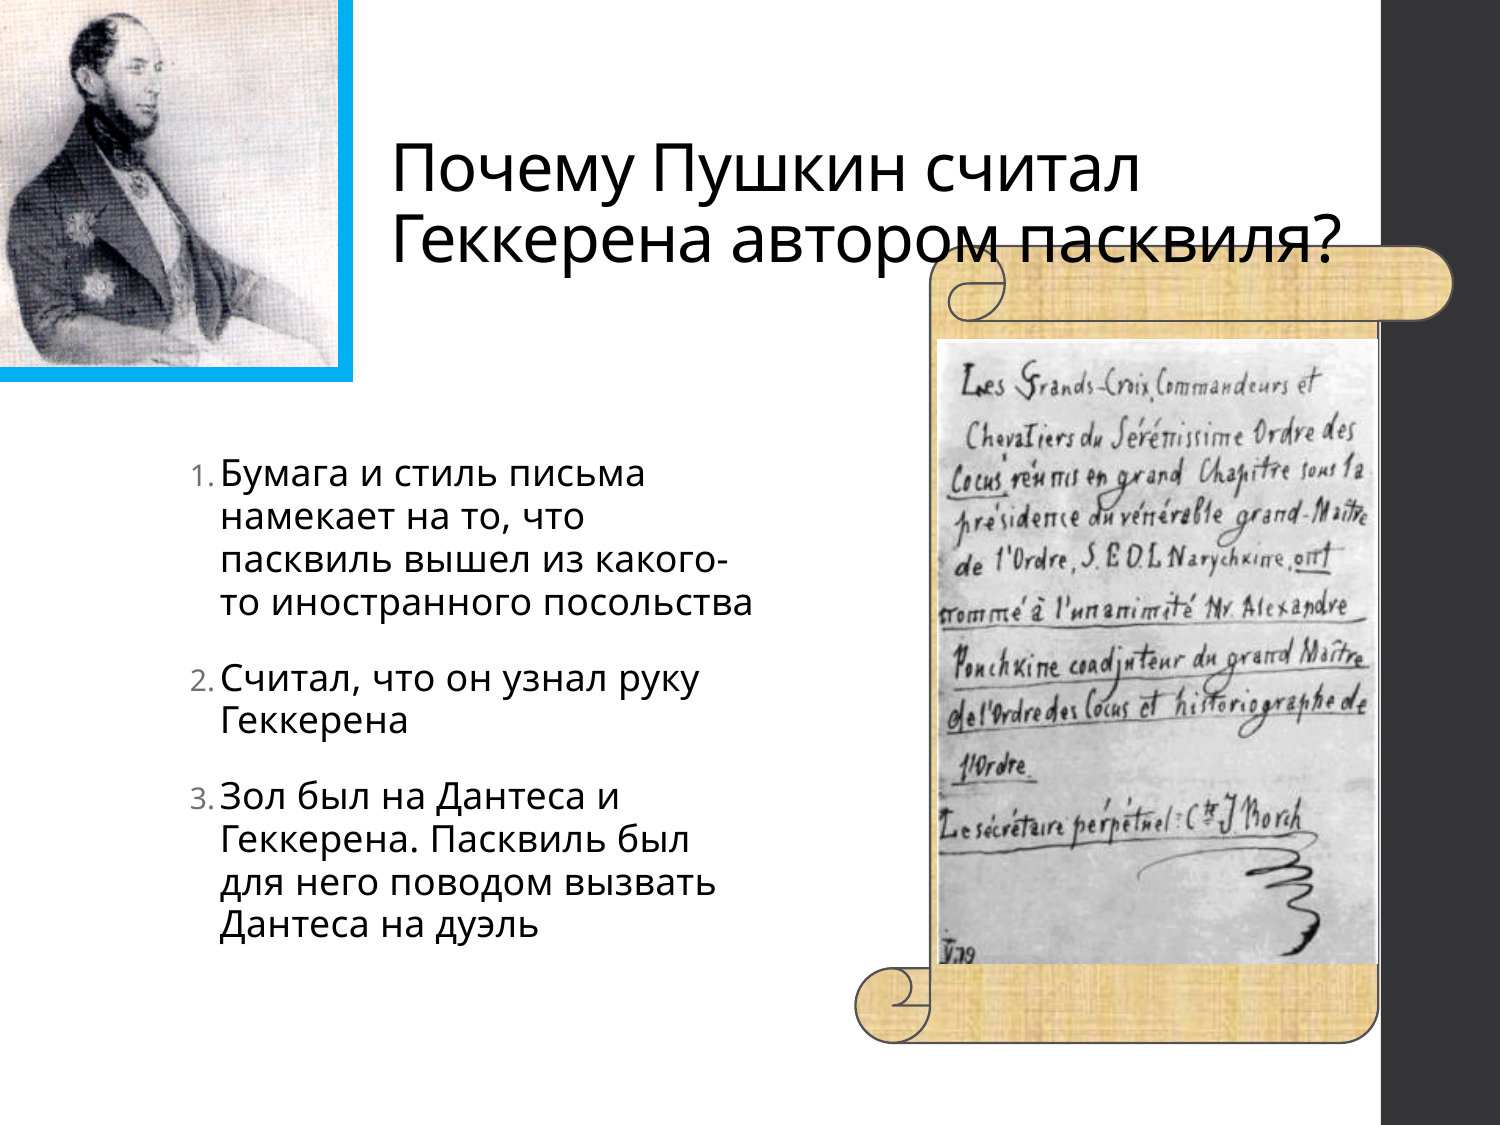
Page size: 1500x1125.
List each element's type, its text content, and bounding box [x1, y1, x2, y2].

picture [0, 0, 337, 366]
text_box [854, 244, 1455, 1045]
title Почему Пушкин считал Геккерена автором пасквиля? [375, 50, 1413, 285]
list Бумага и стиль письма намекает на то, что пасквиль вышел из какого-то иностранного посольства Считал, что он узнал руку Геккерена Зол был на Дантеса и Геккерена. Пасквиль был для него поводом вызвать Дантеса на дуэль [174, 445, 782, 1000]
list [937, 339, 1378, 965]
